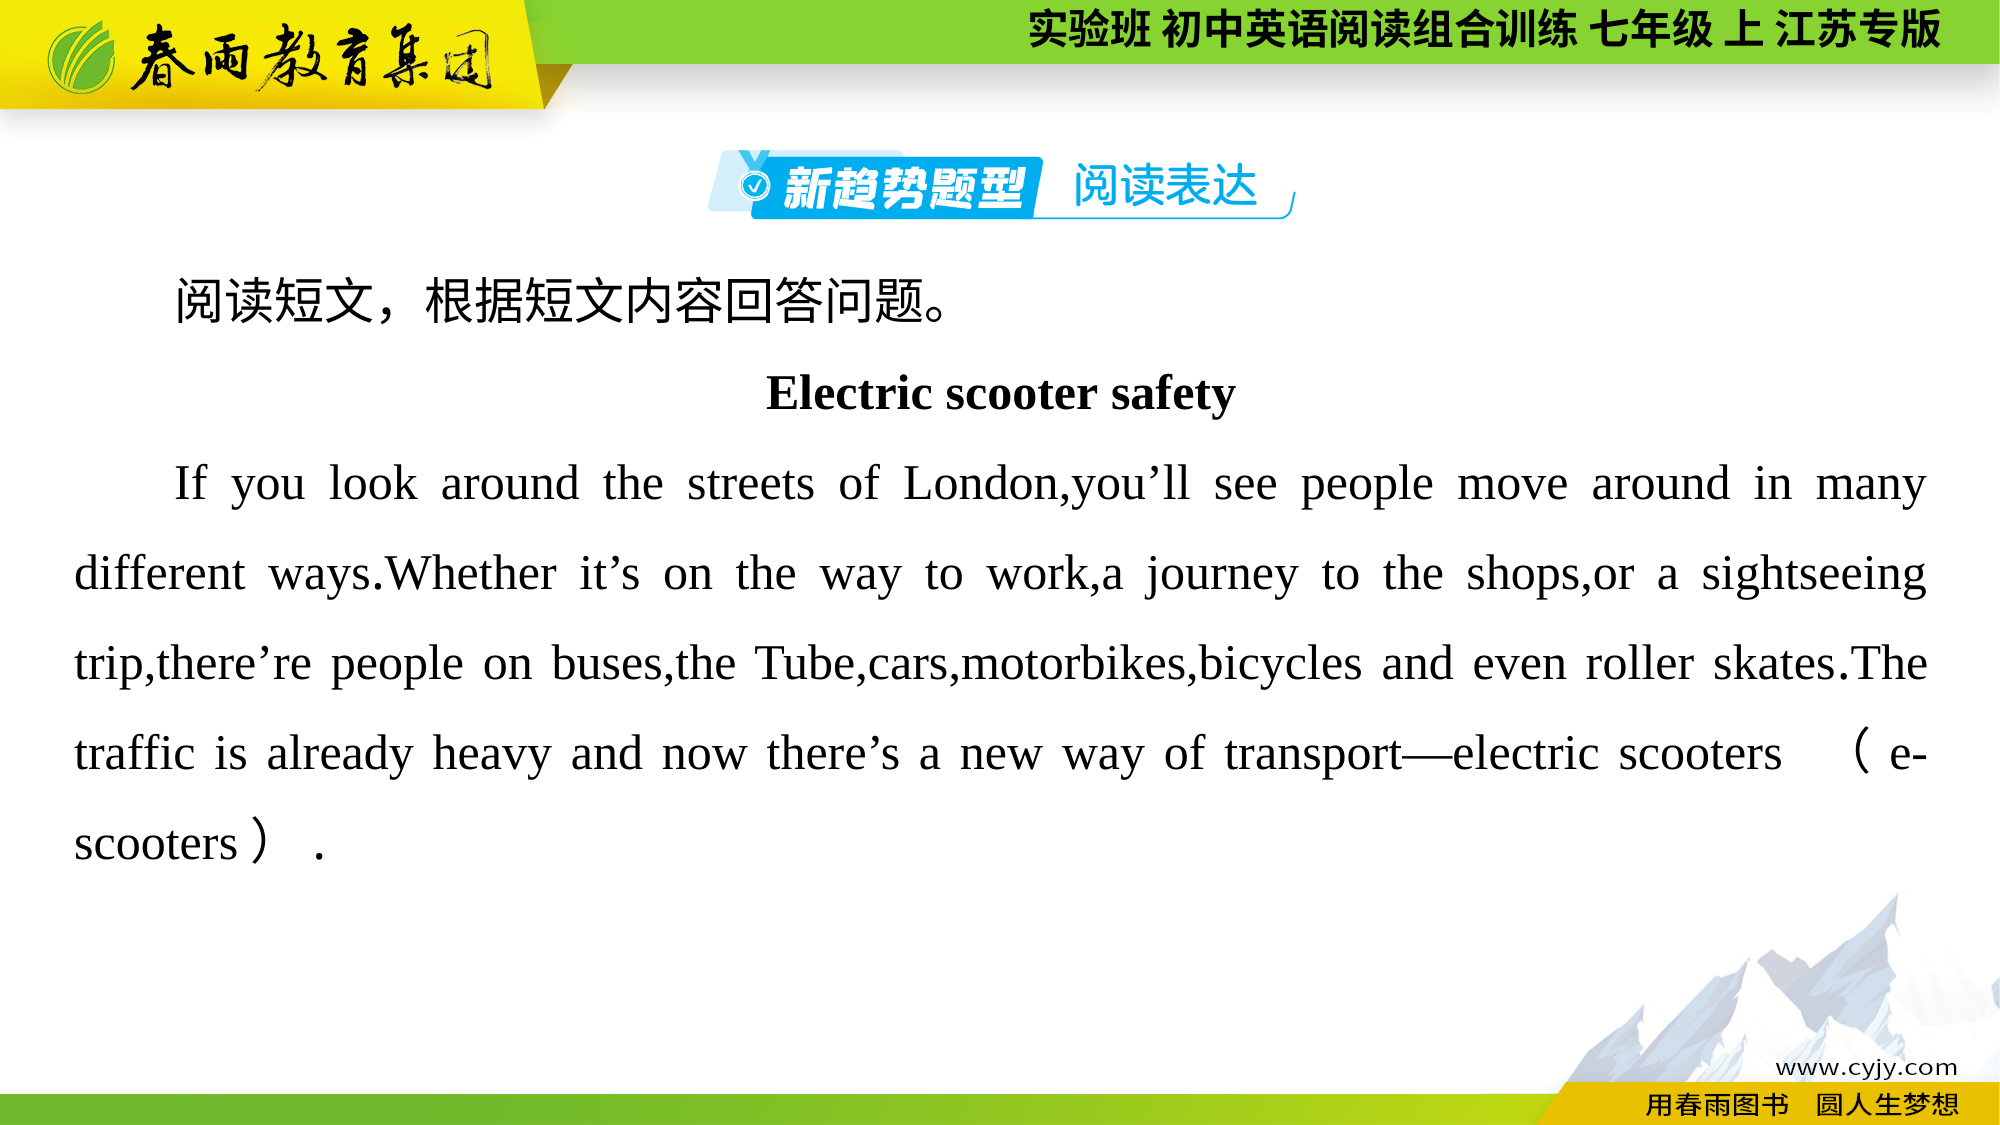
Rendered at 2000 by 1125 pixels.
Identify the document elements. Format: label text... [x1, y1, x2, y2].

list 阅读短文，根据短文内容回答问题。 Electric scooter safety If you look around the streets of London,you’ll see people move around in many different ways.Whether it’s on the way to work,a journey to the shops,or a sightseeing trip,there’re people on buses,the Tube,cars,motorbikes,bicycles and even roller skates.The traffic is already heavy and now there’s a new way of transport—electric scooters （e-scooters）. [59, 232, 1944, 872]
picture [0, 0, 2000, 1125]
